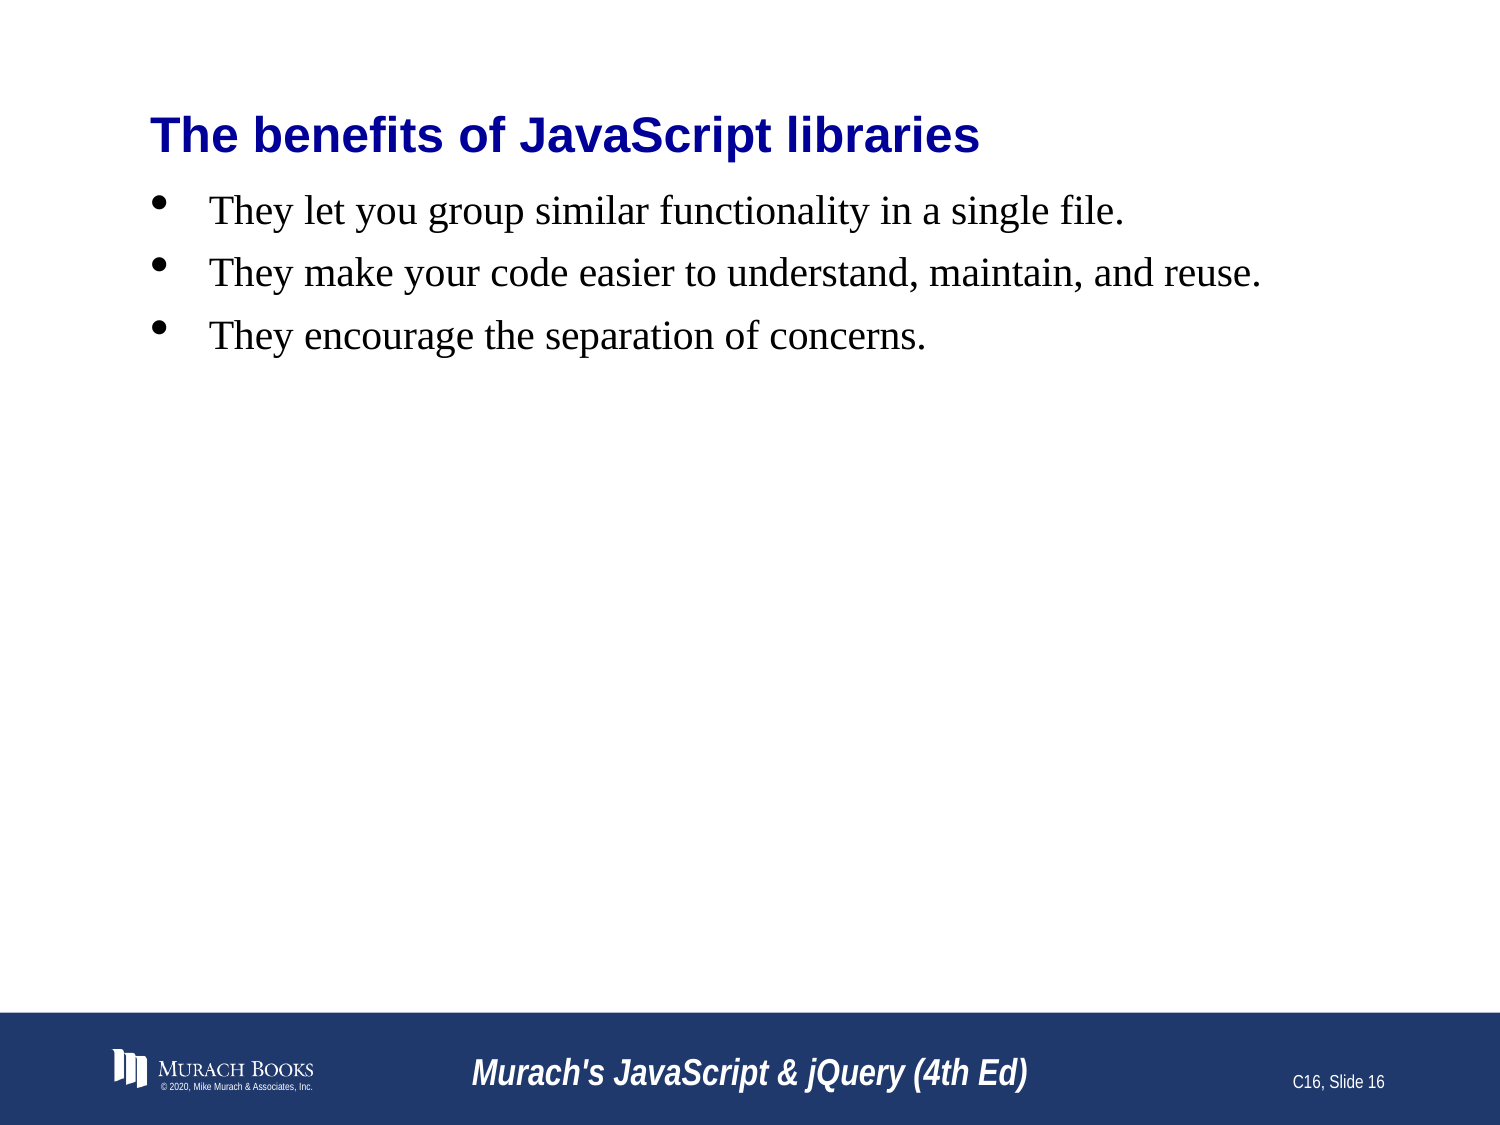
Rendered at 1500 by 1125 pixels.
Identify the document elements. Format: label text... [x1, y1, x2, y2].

slide_number C16, Slide 16 [1087, 1025, 1400, 1100]
footer © 2020, Mike Murach & Associates, Inc. [12, 1025, 463, 1100]
title The benefits of JavaScript libraries [150, 102, 1350, 164]
slide_number Murach's JavaScript & jQuery (4th Ed) [463, 1025, 1050, 1100]
list They let you group similar functionality in a single file. They make your code easier to understand, maintain, and reuse. They encourage the separation of concerns. [137, 174, 1350, 975]
